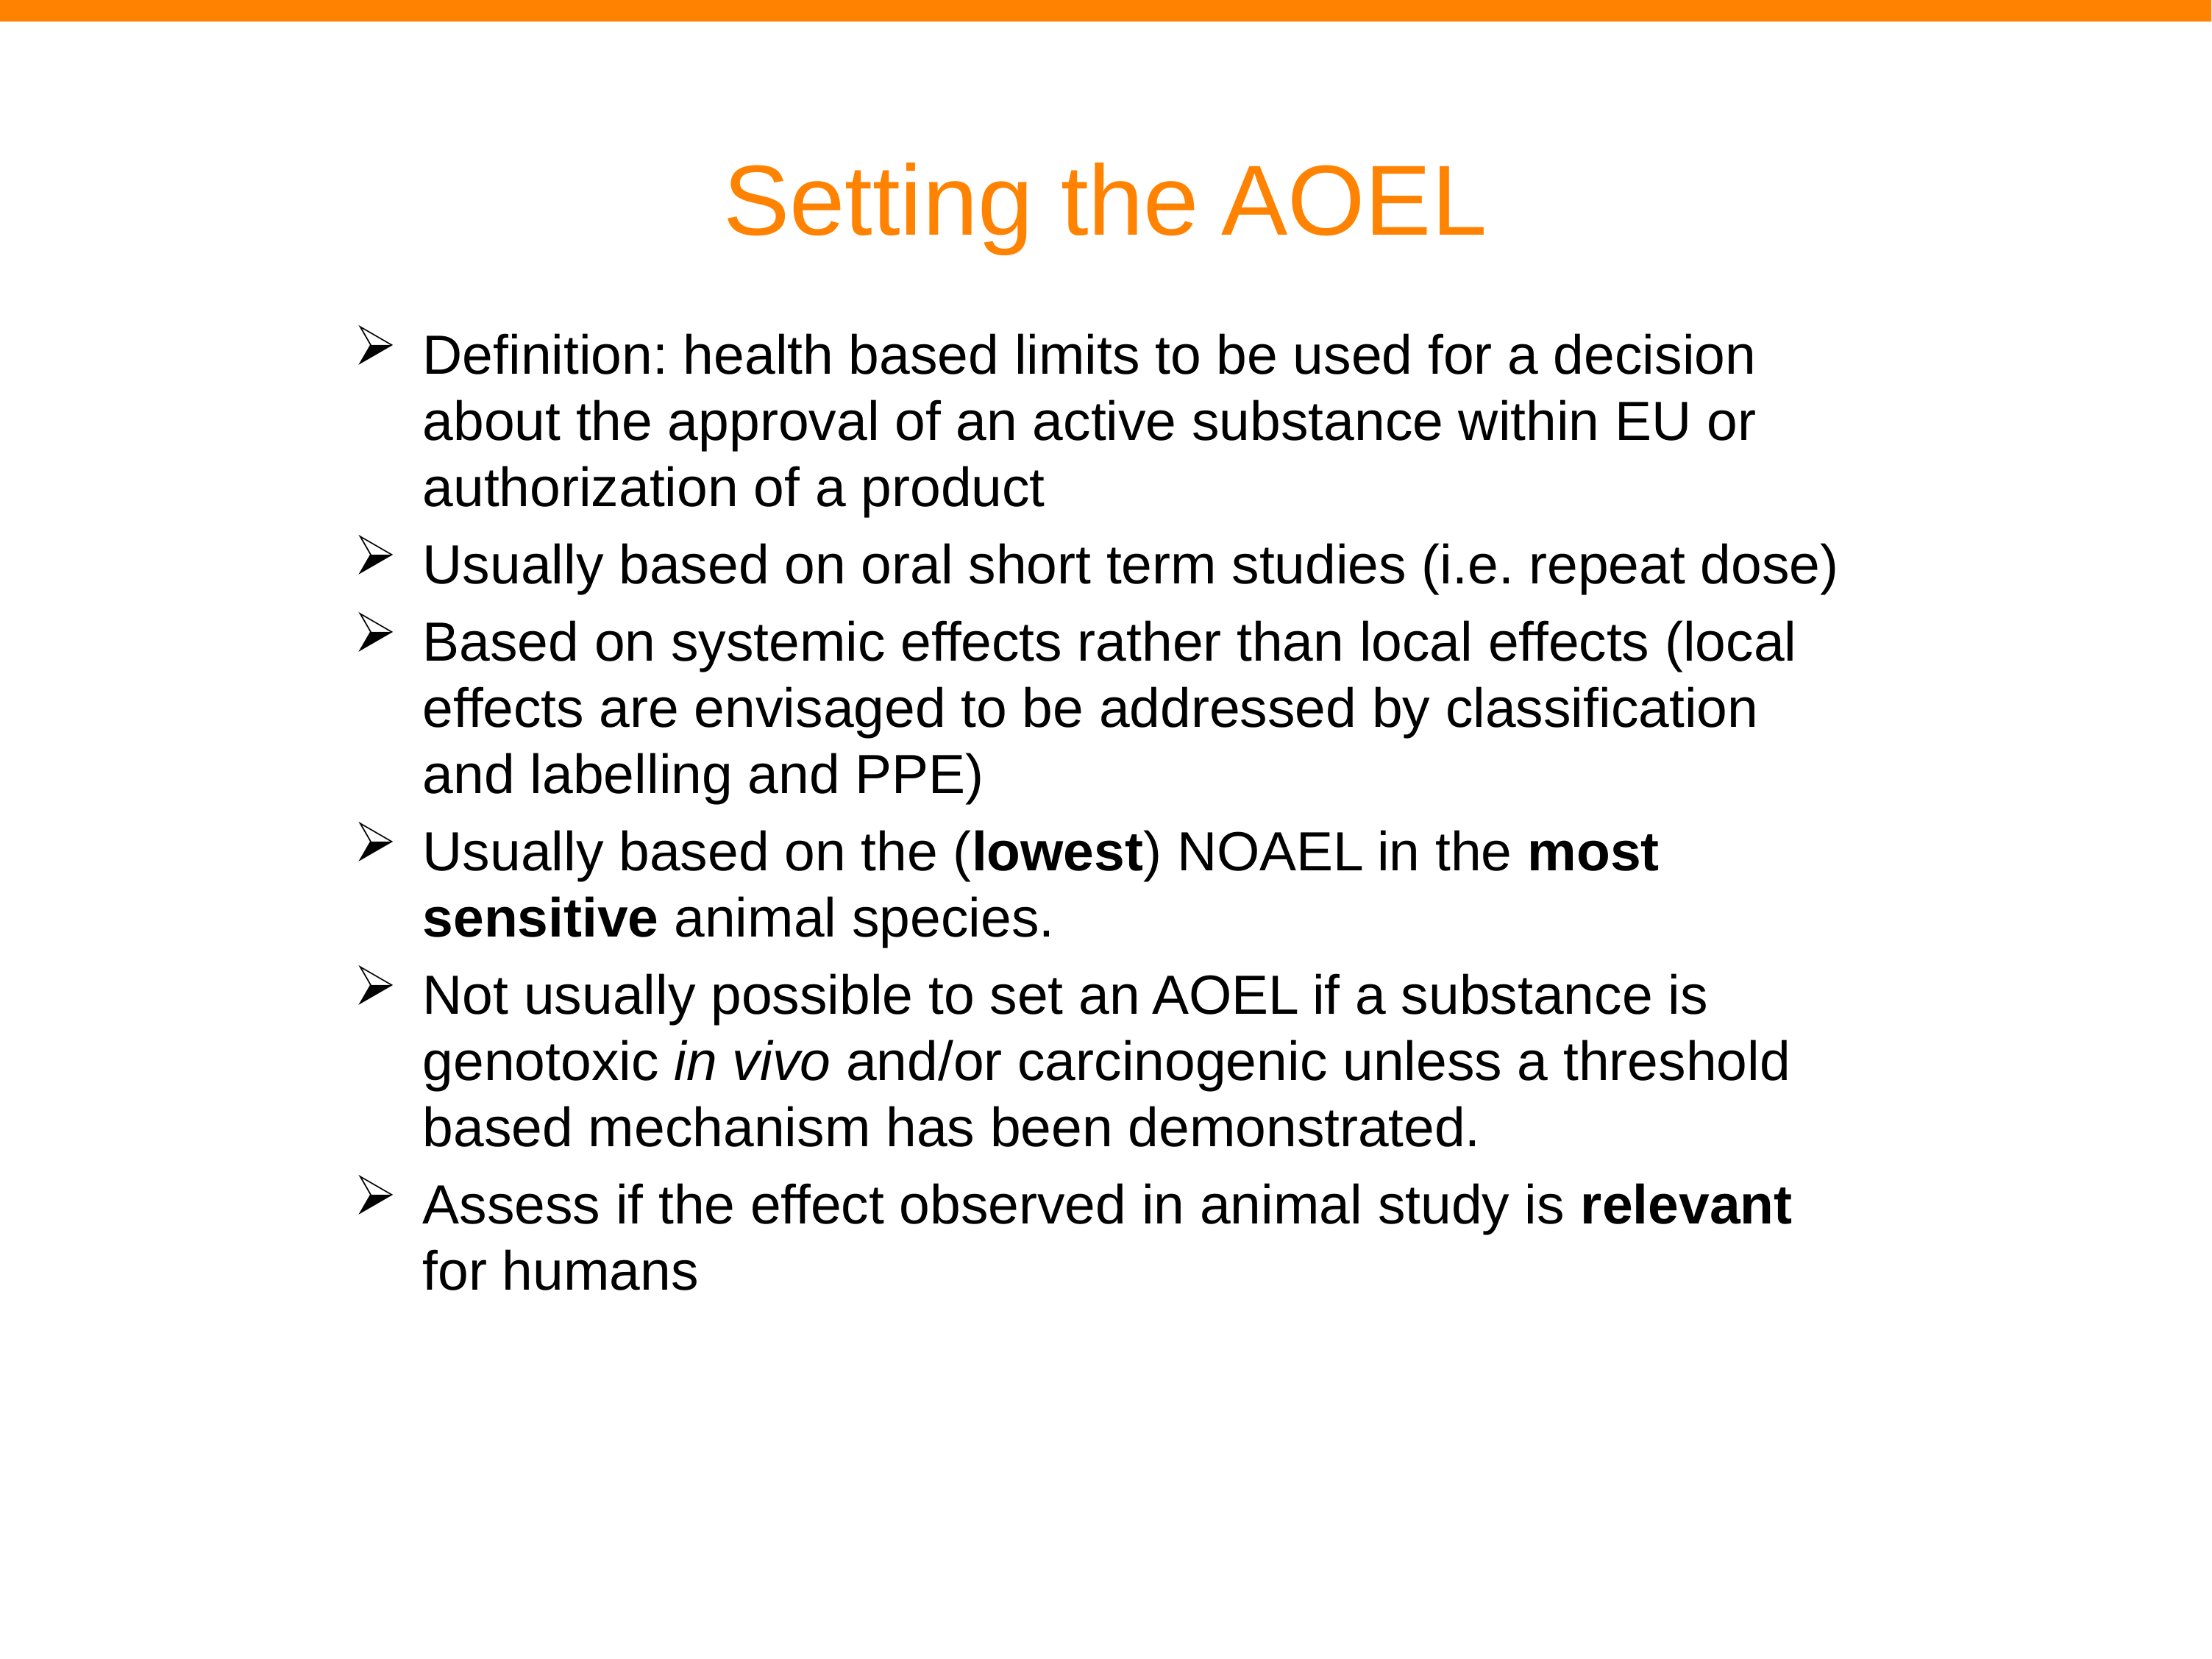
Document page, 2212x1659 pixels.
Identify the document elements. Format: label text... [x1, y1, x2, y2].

title Setting the AOEL [166, 82, 2046, 308]
subtitle Definition: health based limits to be used for a decision about the approval of an active substance within EU or authorization of a product Usually based on oral short term studies (i.e. repeat dose) Based on systemic effects rather than local effects (local effects are envisaged to be addressed by classification and labelling and PPE) Usually based on the (lowest) NOAEL in the most sensitive animal species. Not usually possible to set an AOEL if a substance is genotoxic in vivo and/or carcinogenic unless a threshold based mechanism has been demonstrated. Assess if the effect observed in animal study is relevant for humans [331, 308, 1880, 1365]
